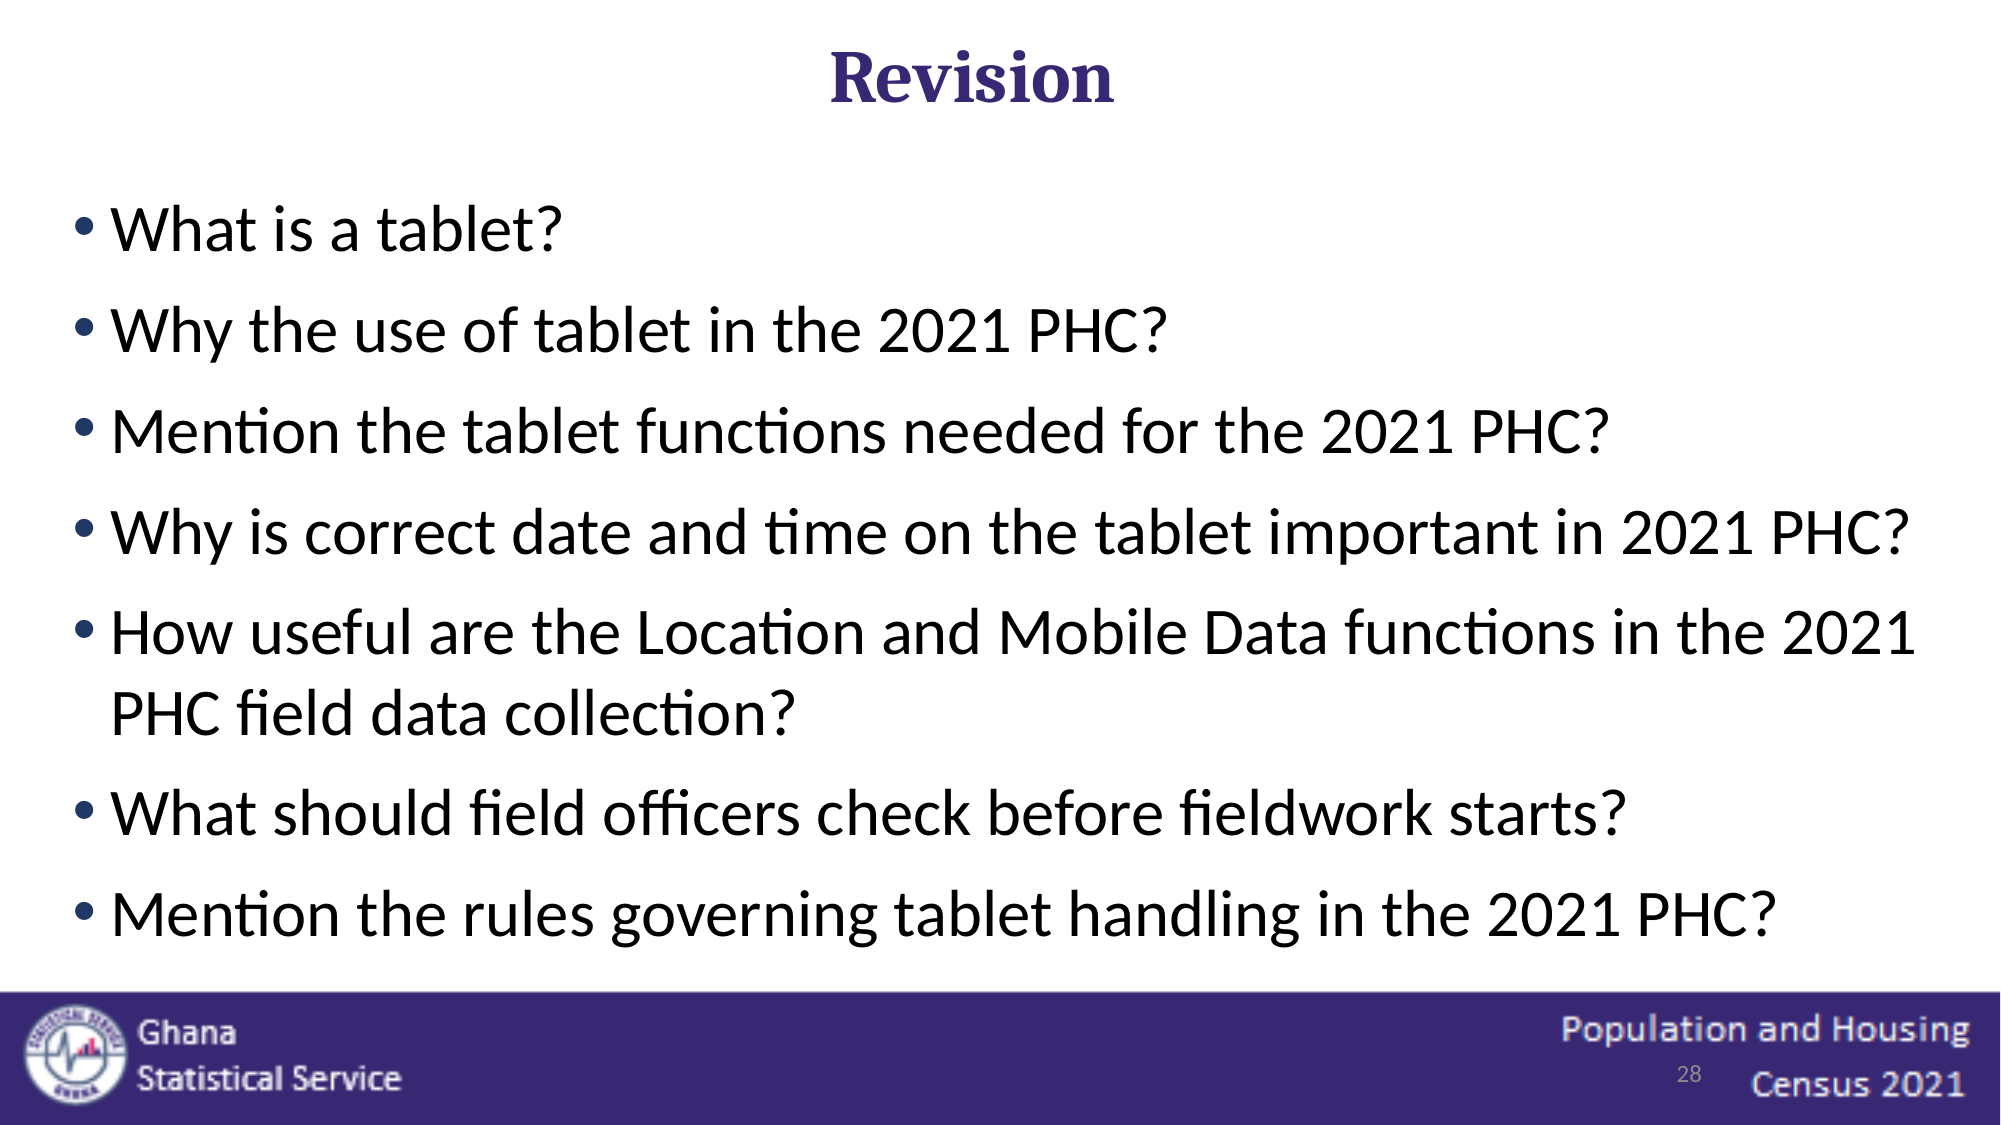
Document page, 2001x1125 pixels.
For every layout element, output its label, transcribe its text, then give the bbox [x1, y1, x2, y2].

picture [0, 0, 2001, 1125]
title Revision [110, 26, 1836, 130]
list What is a tablet? Why the use of tablet in the 2021 PHC? Mention the tablet functions needed for the 2021 PHC? Why is correct date and time on the tablet important in 2021 PHC? How useful are the Location and Mobile Data functions in the 2021 PHC field data collection? What should field officers check before fieldwork starts? Mention the rules governing tablet handling in the 2021 PHC? [57, 177, 1950, 977]
slide_number 28 [1646, 1042, 1718, 1103]
